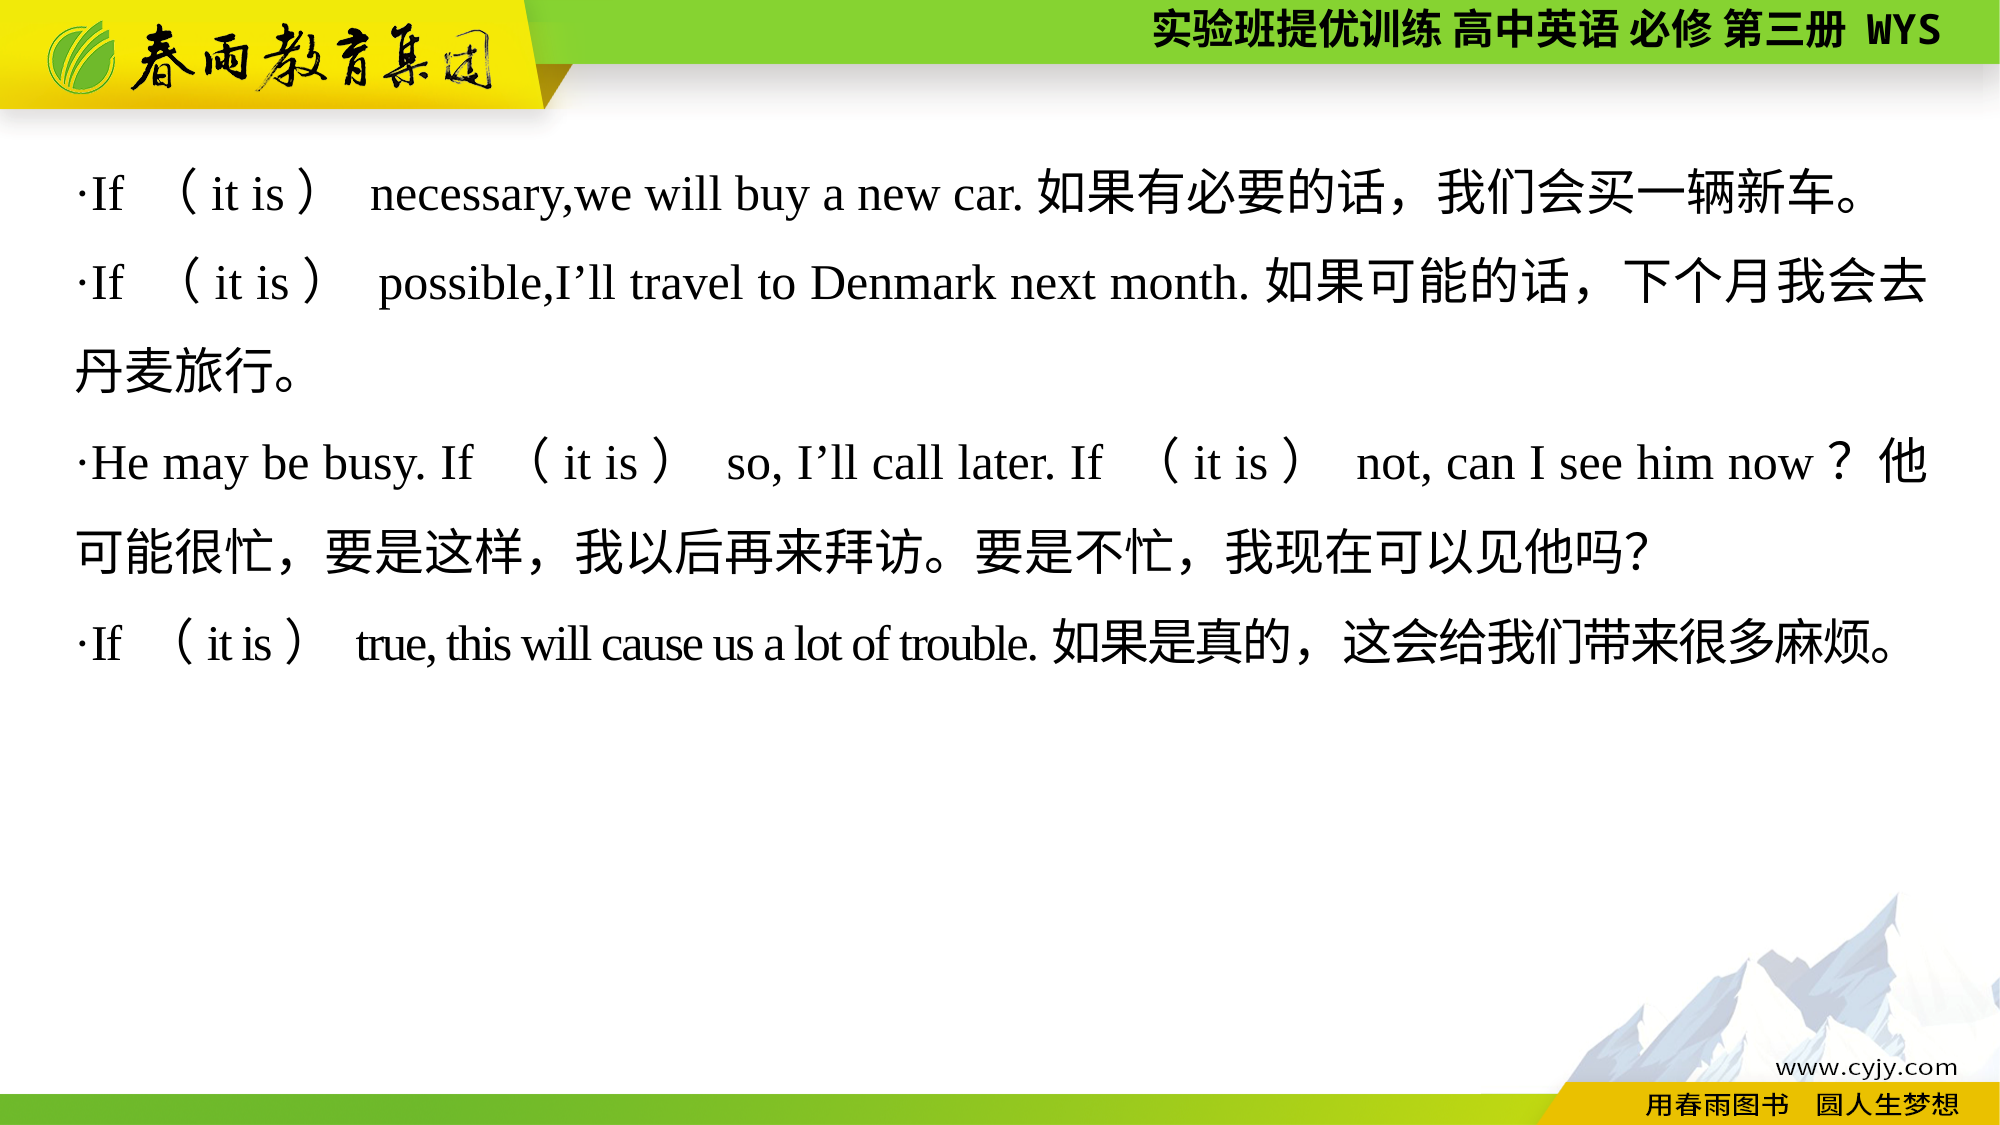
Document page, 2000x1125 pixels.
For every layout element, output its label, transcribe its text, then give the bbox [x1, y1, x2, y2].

list ·If （it is） necessary,we will buy a new car.如果有必要的话，我们会买一辆新车。 ·If （it is） possible,I’ll travel to Denmark next month.如果可能的话，下个月我会去丹麦旅行。 ·He may be busy. If （it is） so, I’ll call later. If （it is） not, can I see him now？他可能很忙，要是这样，我以后再来拜访。要是不忙，我现在可以见他吗？ ·If （it is） true, this will cause us a lot of trouble.如果是真的，这会给我们带来很多麻烦。 [59, 122, 1944, 672]
picture [0, 0, 2000, 1125]
